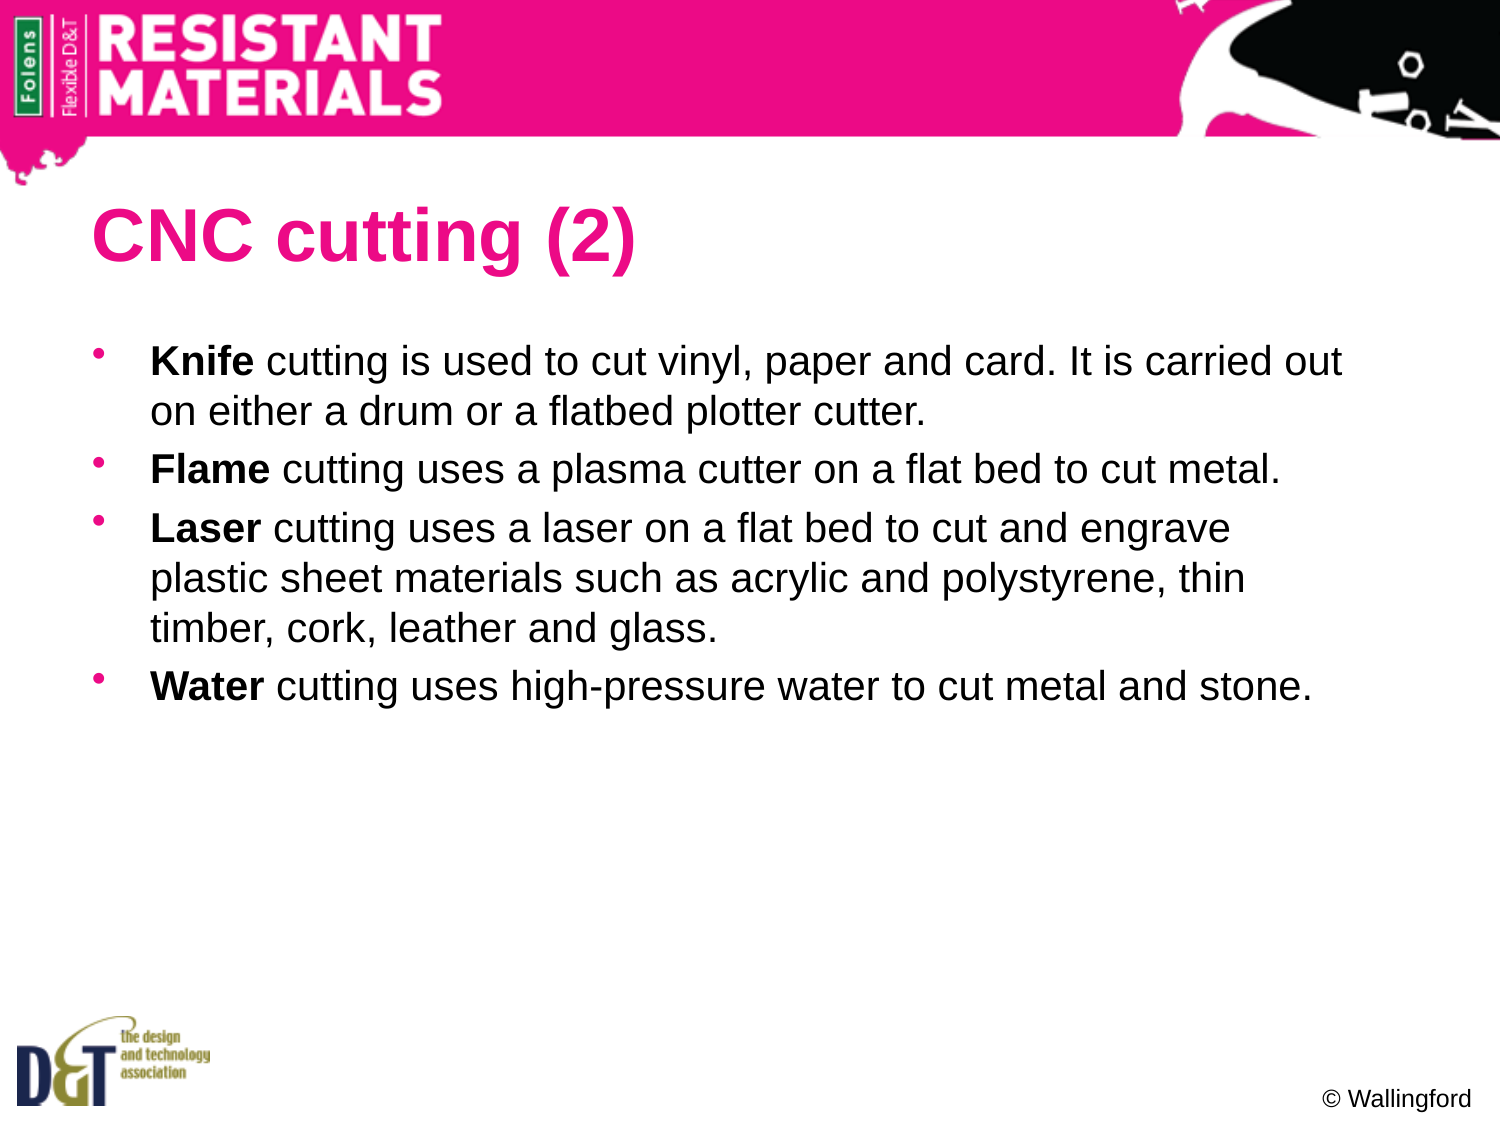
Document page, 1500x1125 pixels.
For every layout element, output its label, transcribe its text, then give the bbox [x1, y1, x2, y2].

title CNC cutting (2) [76, 160, 1427, 301]
picture [0, 0, 1500, 1125]
list Knife cutting is used to cut vinyl, paper and card. It is carried out on either a drum or a flatbed plotter cutter. Flame cutting uses a plasma cutter on a flat bed to cut metal. Laser cutting uses a laser on a flat bed to cut and engrave plastic sheet materials such as acrylic and polystyrene, thin timber, cork, leather and glass. Water cutting uses high-pressure water to cut metal and stone. [76, 326, 1367, 1005]
text_box © Wallingford [1257, 1074, 1495, 1125]
